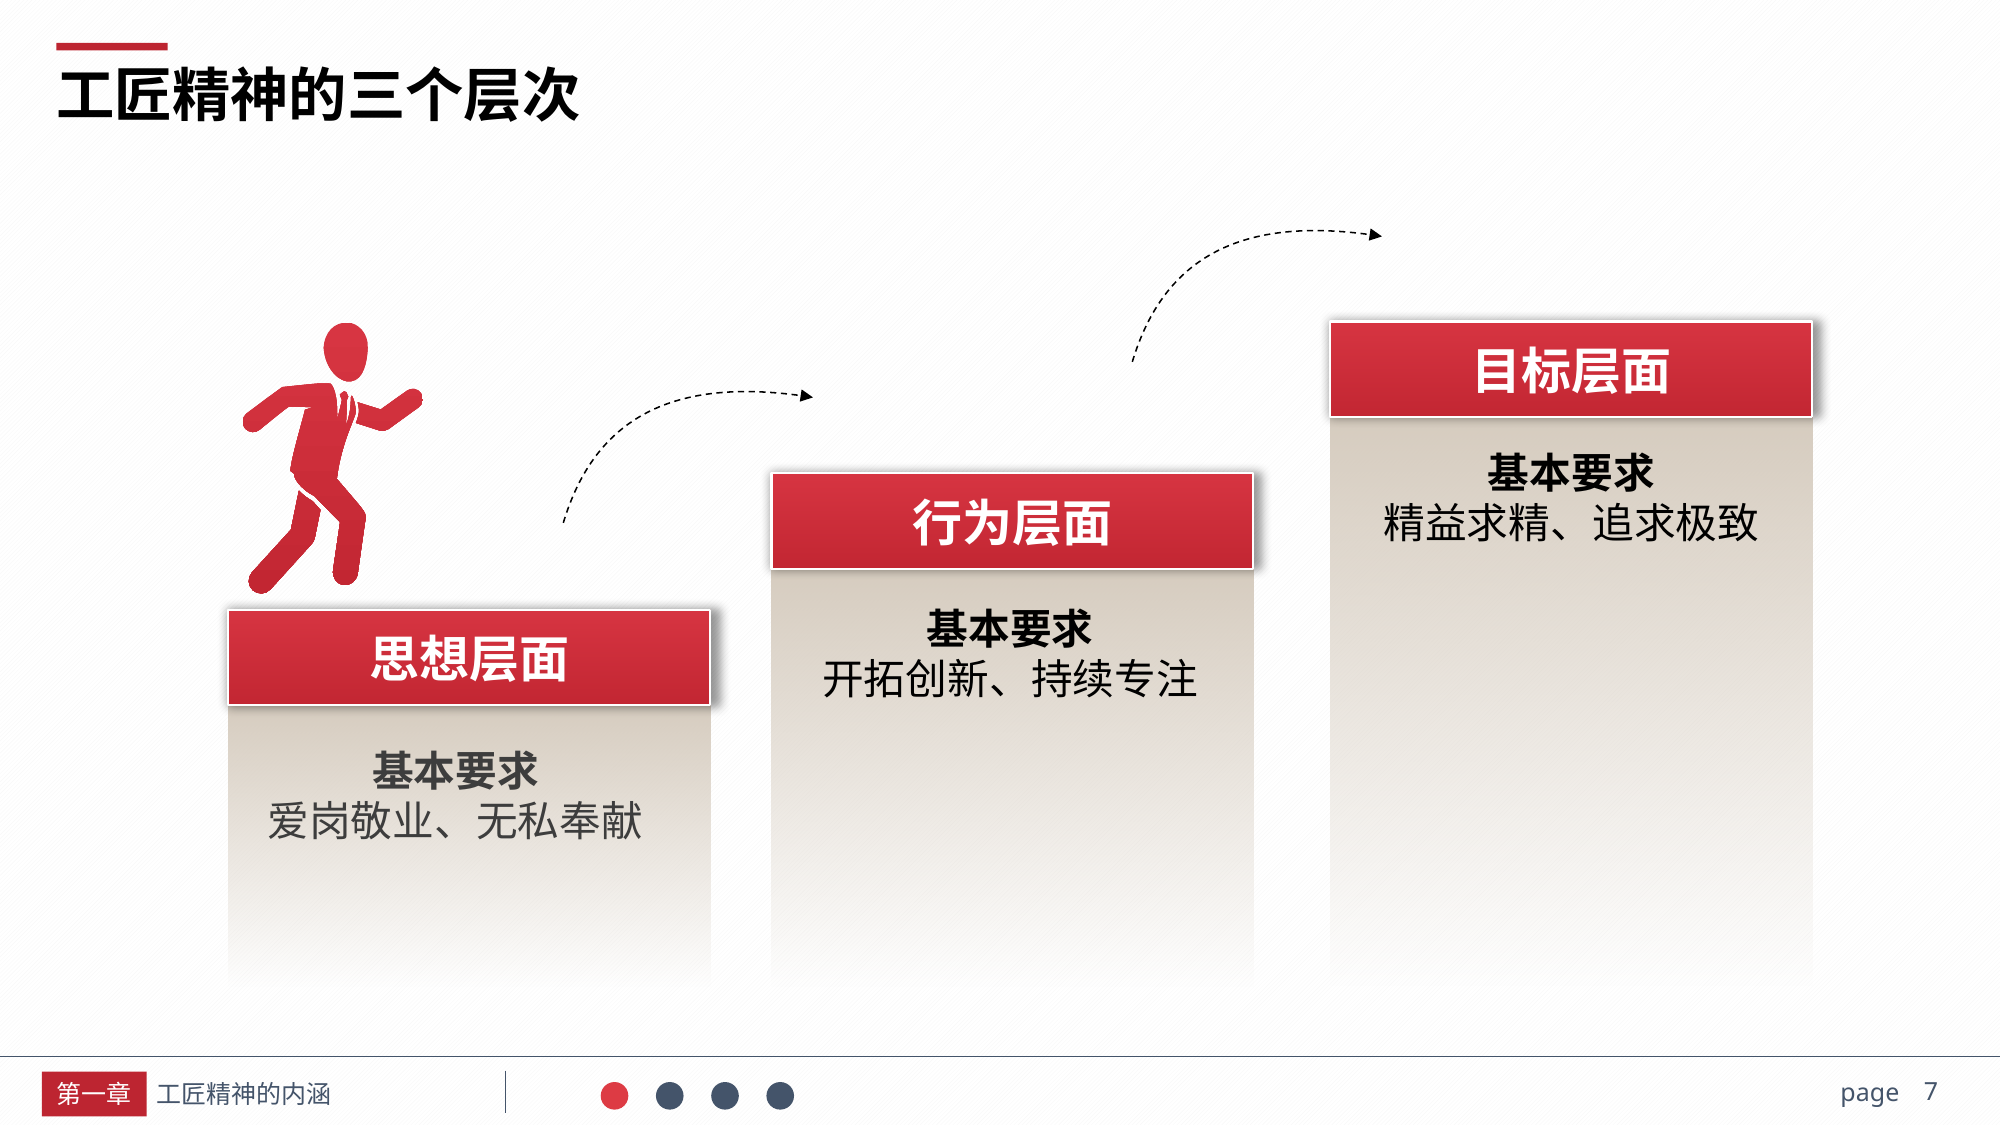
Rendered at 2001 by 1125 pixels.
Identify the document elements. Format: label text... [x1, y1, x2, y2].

text_box 基本要求 爱岗敬业、无私奉献 [246, 737, 665, 852]
text_box [323, 322, 368, 382]
text_box 基本要求 精益求精、追求极致 [1365, 439, 1778, 555]
text_box [56, 42, 168, 50]
text_box [1132, 228, 1382, 362]
text_box 工匠精神的三个层次 [41, 50, 954, 136]
text_box [563, 389, 813, 523]
text_box [242, 383, 366, 585]
text_box [355, 388, 423, 431]
text_box 行为层面 [771, 473, 1254, 569]
text_box [1330, 425, 1813, 987]
text_box [771, 577, 1253, 987]
text_box 目标层面 [1330, 321, 1813, 418]
text_box [248, 490, 321, 594]
text_box 基本要求 开拓创新、持续专注 [793, 595, 1227, 711]
text_box 思想层面 [228, 609, 711, 706]
text_box [228, 713, 711, 987]
